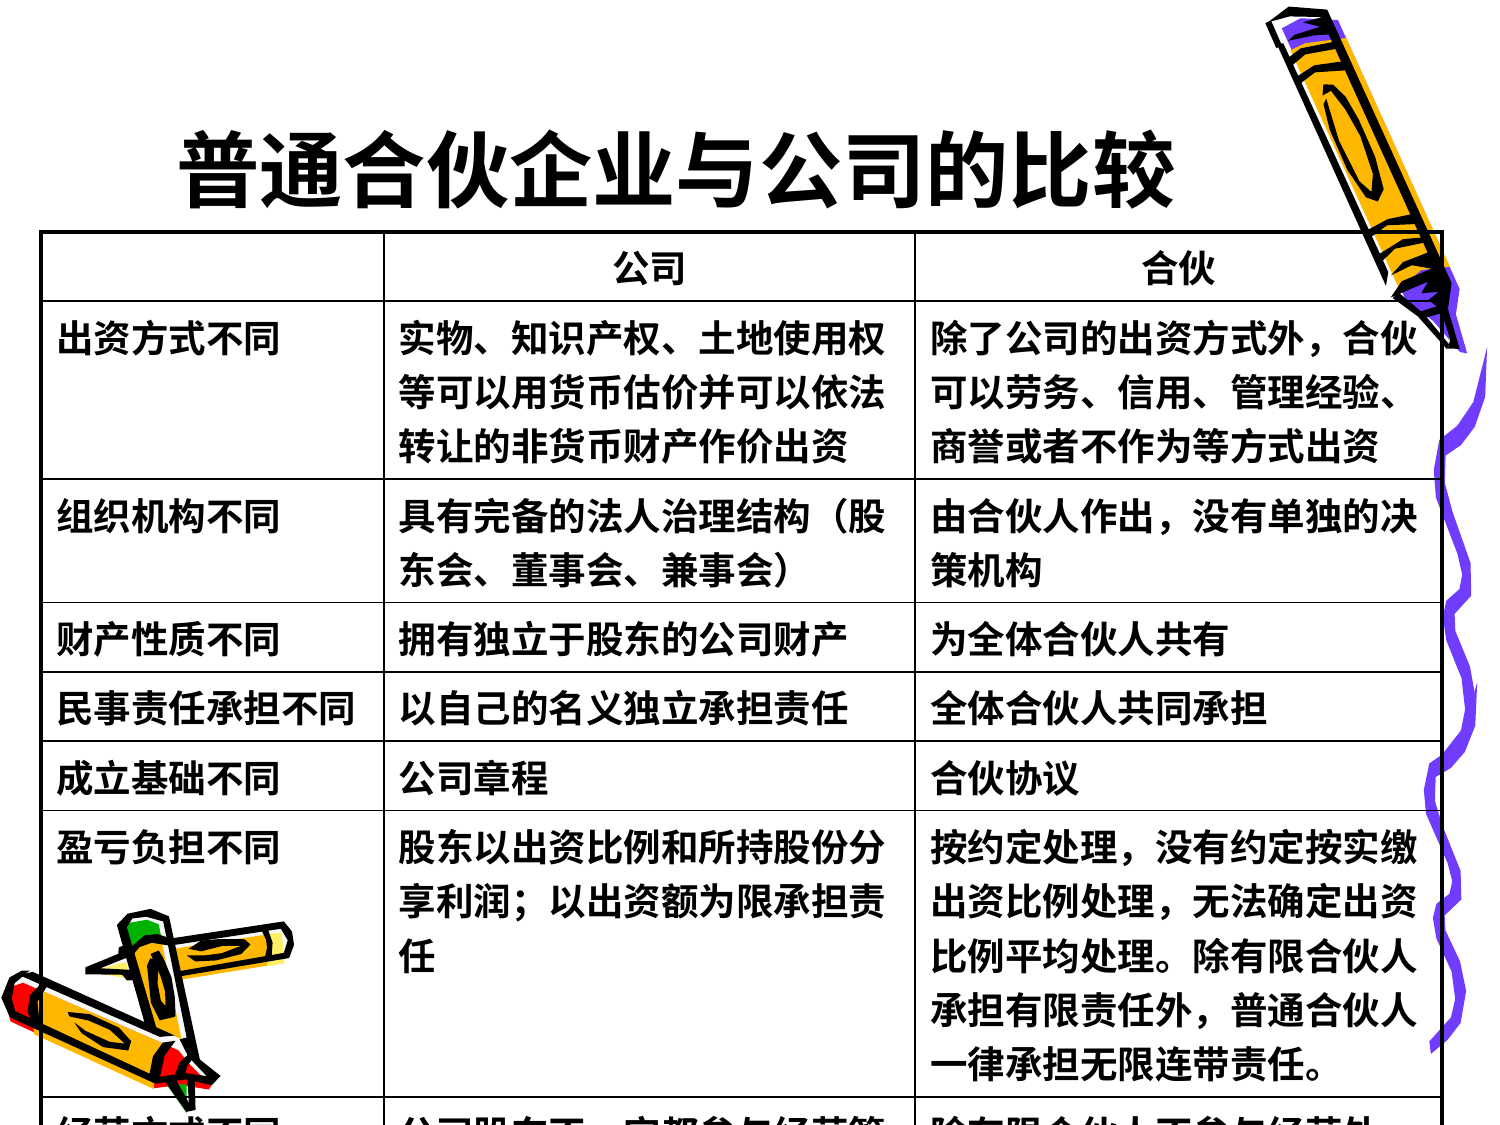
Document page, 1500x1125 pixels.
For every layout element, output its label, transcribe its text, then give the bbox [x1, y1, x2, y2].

table_cell 具有完备的法人治理结构（股东会、董事会、兼事会） [385, 480, 914, 602]
table_header [43, 234, 383, 300]
table_cell 由合伙人作出，没有单独的决策机构 [916, 480, 1440, 602]
table_cell 按约定处理，没有约定按实缴出资比例处理，无法确定出资比例平均处理。除有限合伙人承担有限责任外，普通合伙人一律承担无限连带责任。 [916, 811, 1440, 1096]
table_cell 实物、知识产权、土地使用权等可以用货币估价并可以依法转让的非货币财产作价出资 [385, 302, 914, 478]
table_header 合伙 [916, 234, 1440, 300]
table_cell 出资方式不同 [43, 302, 383, 478]
table_cell 公司章程 [385, 742, 914, 810]
table_cell 除了公司的出资方式外，合伙可以劳务、信用、管理经验、商誉或者不作为等方式出资 [916, 302, 1440, 478]
table_cell 股东以出资比例和所持股份分享利润；以出资额为限承担责任 [385, 811, 914, 1096]
table_cell 全体合伙人共同承担 [916, 673, 1440, 740]
table_cell 除有限合伙人不参与经营外，普通合伙人必须共同从事经营活动 [916, 1098, 1440, 1125]
table_cell 盈亏负担不同 [43, 811, 383, 1096]
table_cell 公司股东不一定都参与经营管理 [385, 1098, 914, 1125]
table_cell 组织机构不同 [43, 480, 383, 602]
table_cell 拥有独立于股东的公司财产 [385, 603, 914, 671]
table_cell 以自己的名义独立承担责任 [385, 673, 914, 740]
table_header 公司 [385, 234, 914, 300]
table_cell 合伙协议 [916, 742, 1440, 810]
table_cell 民事责任承担不同 [43, 673, 383, 740]
table_cell 财产性质不同 [43, 603, 383, 671]
title 普通合伙企业与公司的比较 [112, 24, 1240, 226]
table_cell 经营方式不同 [43, 1098, 383, 1125]
table_cell 为全体合伙人共有 [916, 603, 1440, 671]
table_cell 成立基础不同 [43, 742, 383, 810]
